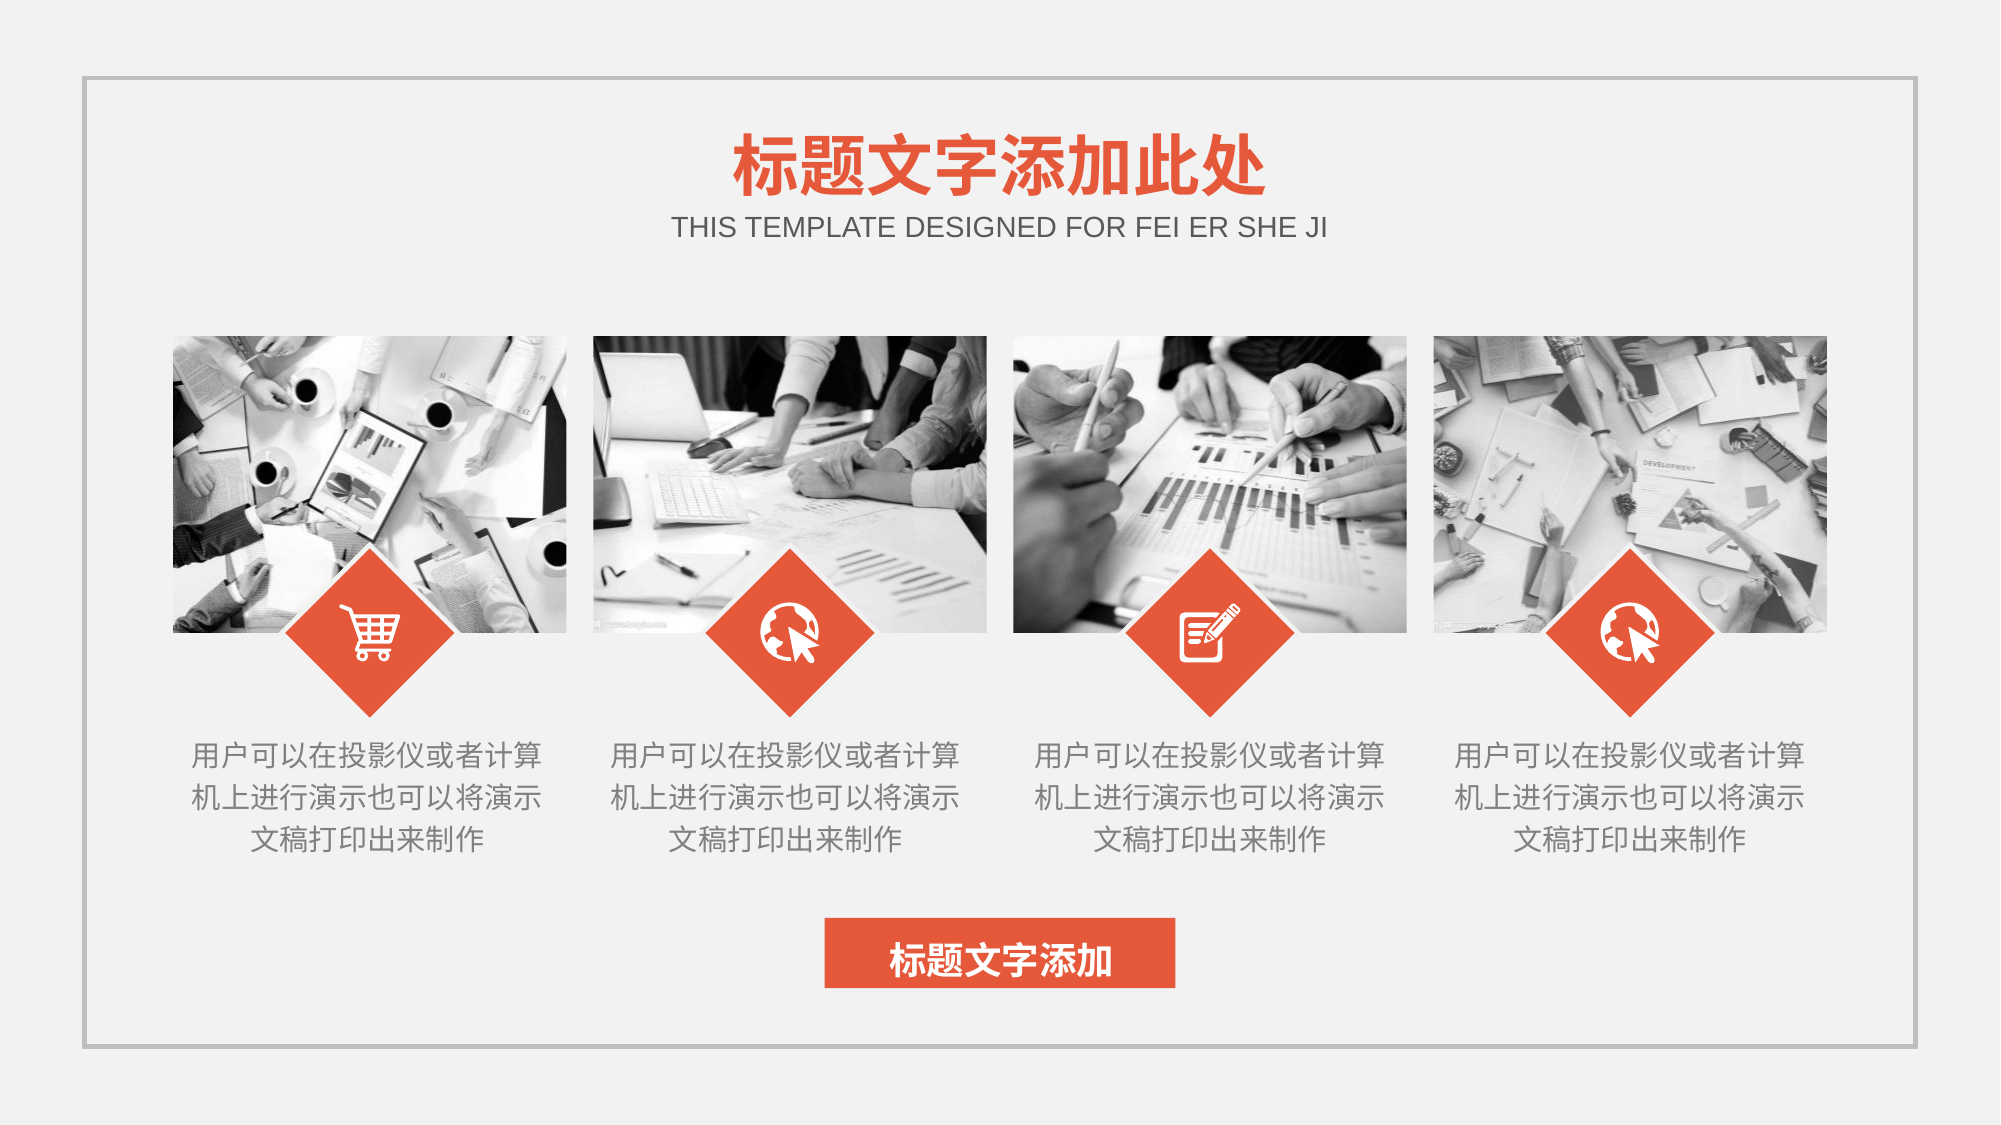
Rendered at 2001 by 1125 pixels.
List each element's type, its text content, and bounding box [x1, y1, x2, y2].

text_box 用户可以在投影仪或者计算机上进行演示也可以将演示文稿打印出来制作 [1009, 723, 1411, 864]
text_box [701, 544, 879, 722]
text_box 用户可以在投影仪或者计算机上进行演示也可以将演示文稿打印出来制作 [1429, 723, 1831, 864]
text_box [1542, 544, 1719, 722]
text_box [281, 544, 458, 722]
picture [1433, 336, 1827, 633]
picture [173, 336, 567, 633]
text_box 标题文字添加此处 [718, 116, 1282, 201]
picture [593, 336, 987, 633]
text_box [1121, 544, 1299, 722]
text_box 用户可以在投影仪或者计算机上进行演示也可以将演示文稿打印出来制作 [166, 723, 568, 864]
picture [1013, 336, 1407, 633]
text_box 用户可以在投影仪或者计算机上进行演示也可以将演示文稿打印出来制作 [585, 723, 987, 864]
text_box THIS TEMPLATE DESIGNED FOR FEI ER SHE JI [599, 201, 1401, 251]
text_box 标题文字添加 [817, 920, 1186, 990]
